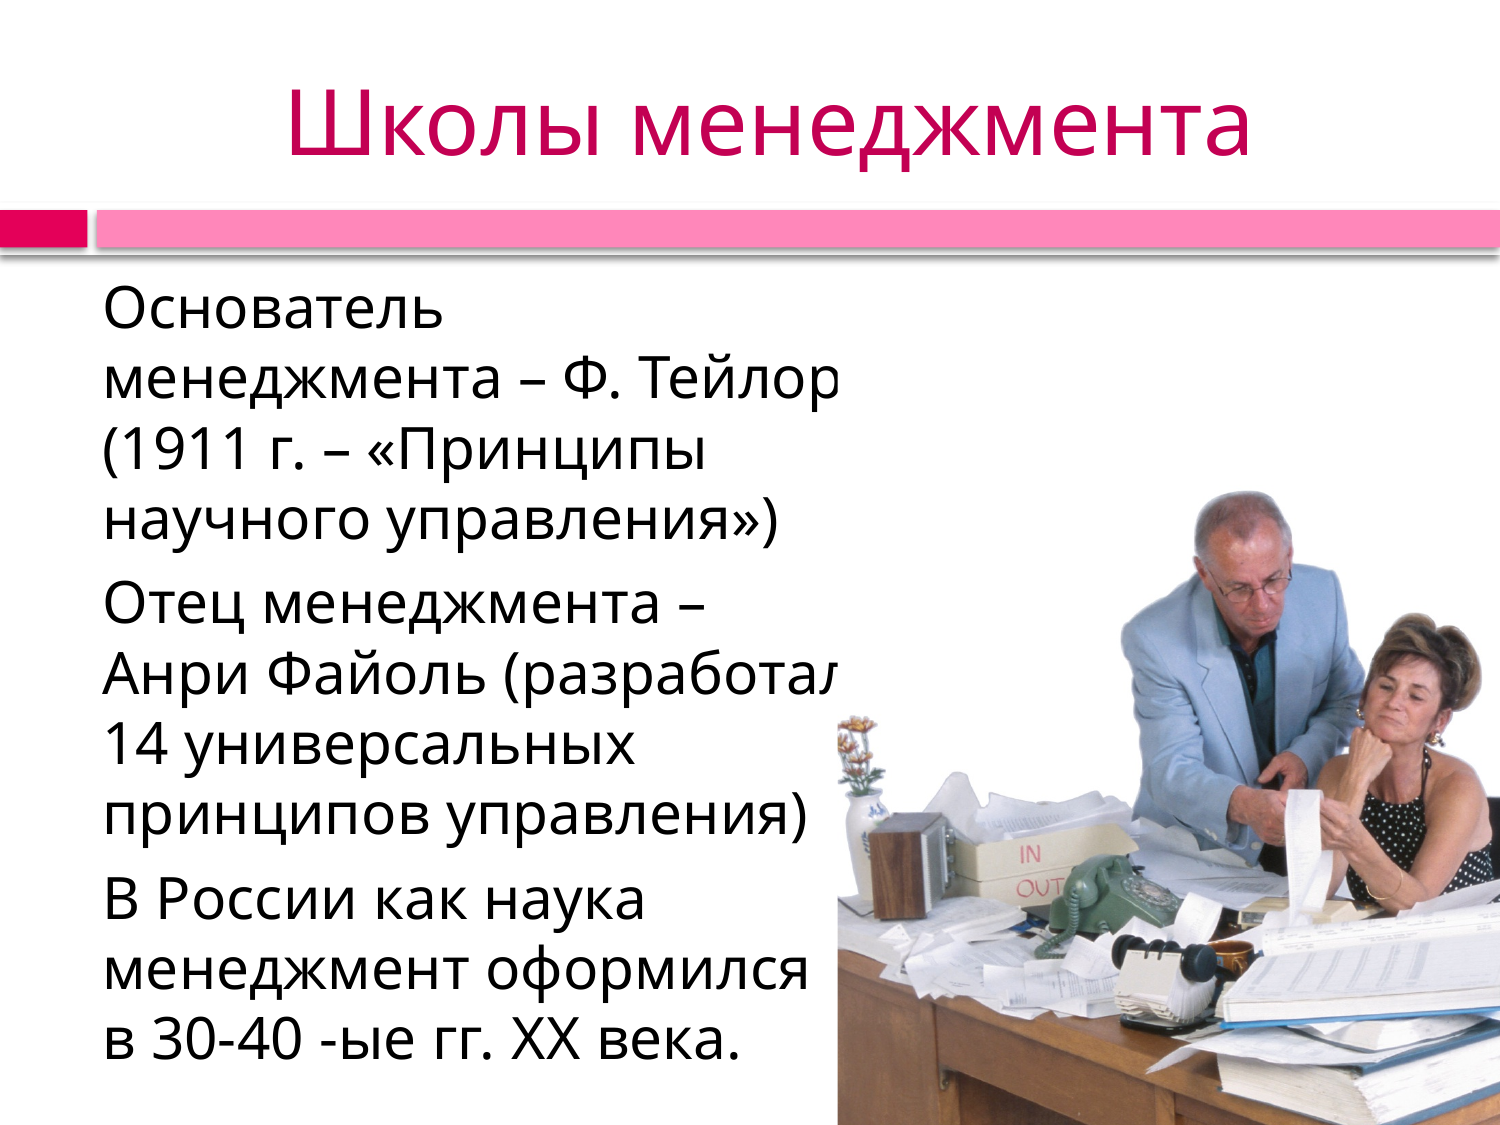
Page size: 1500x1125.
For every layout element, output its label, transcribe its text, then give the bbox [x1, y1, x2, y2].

picture [837, 299, 1500, 1125]
list Основатель менеджмента – Ф. Тейлор (1911 г. – «Принципы научного управления») Отец менеджмента – Анри Файоль (разработал 14 универсальных принципов управления) В России как наука менеджмент оформился в 30-40 -ые гг. XX века. [87, 262, 875, 1125]
title Школы менеджмента [100, 37, 1438, 200]
